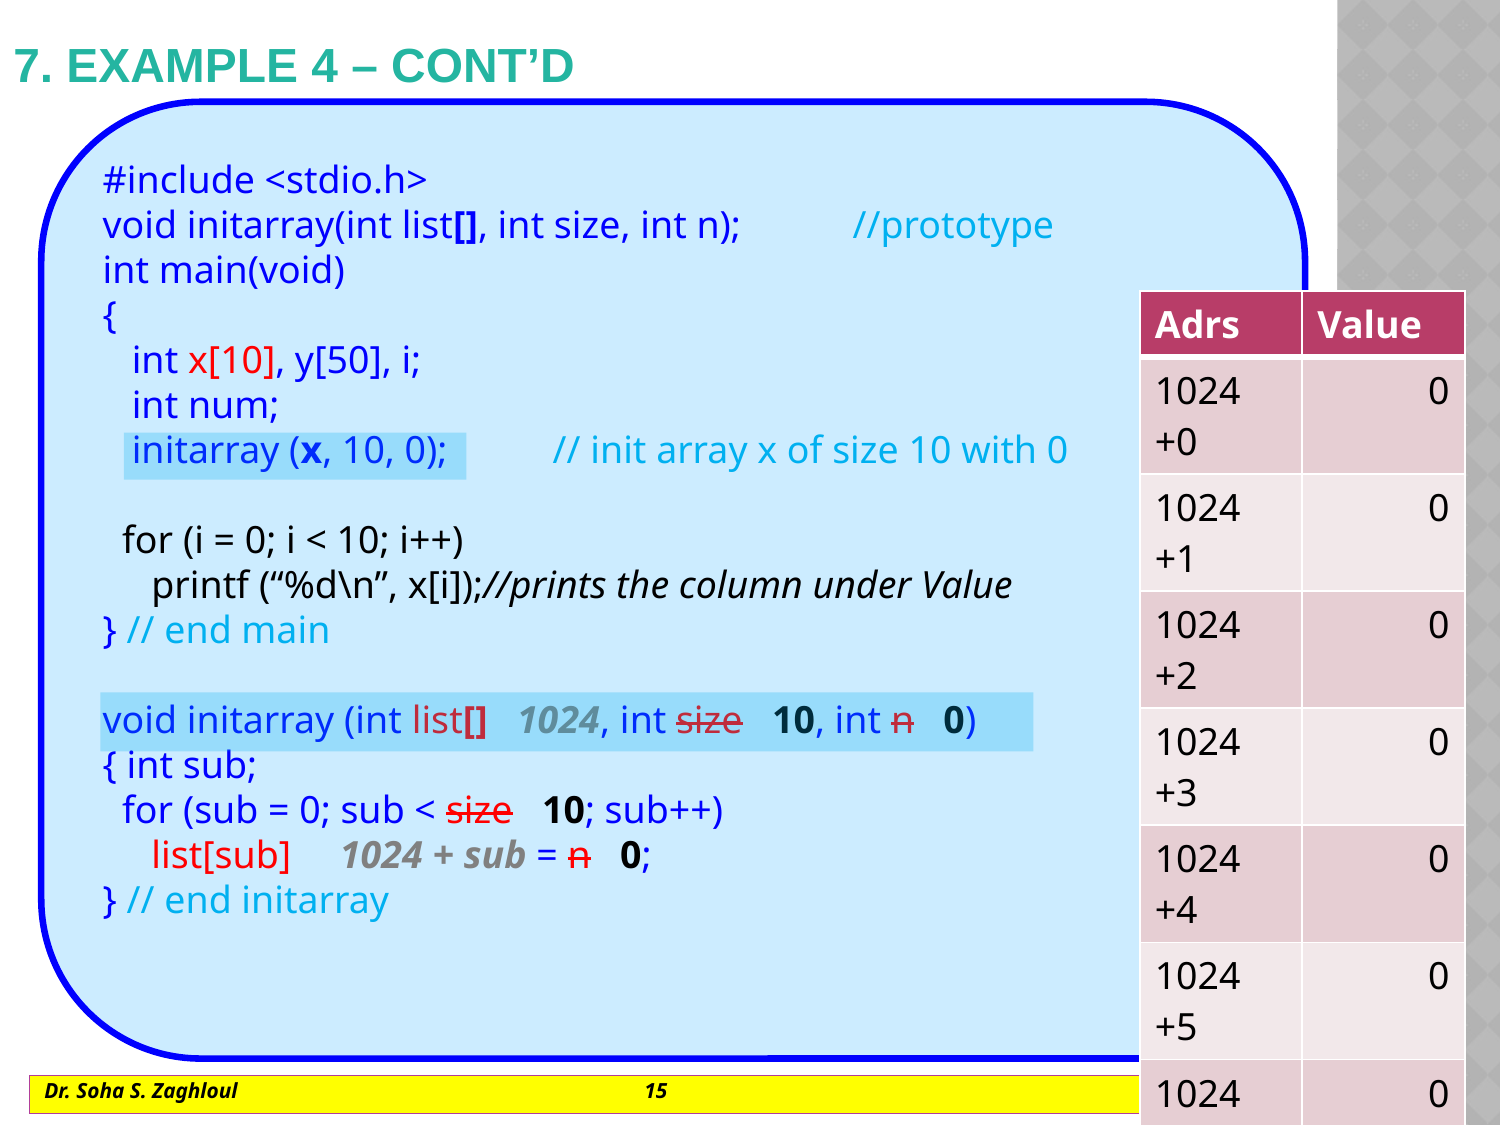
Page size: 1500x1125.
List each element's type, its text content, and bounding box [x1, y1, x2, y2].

table_header Value [1303, 292, 1464, 354]
table_cell 0 [1303, 360, 1464, 473]
text_box [121, 429, 470, 483]
table_cell 1024 +5 [1141, 943, 1301, 1059]
table_header Adrs [1141, 292, 1301, 354]
table_cell 0 [1303, 592, 1464, 707]
table_cell 0 [1303, 826, 1464, 942]
table_cell 1024 +1 [1141, 475, 1301, 590]
title 7. example 4 – cont’d [5, 19, 1341, 93]
table_cell 0 [1303, 1060, 1464, 1125]
text_box #include <stdio.h> void initarray(int list[], int size, int n); //prototype int main(void) { int x[10], y[50], i; int num; initarray (x, 10, 0); // init array x of size 10 with 0 for (i = 0; i < 10; i++) printf (“%d\n”, x[i]);//prints the column under Value } // end main void initarray (int list[] 1024, int size 10, int n 0) { int sub; for (sub = 0; sub < size 10; sub++) list[sub] 1024 + sub = n 0; } // end initarray [37, 98, 1309, 1062]
table_cell 1024 +6 [1141, 1060, 1301, 1125]
table_cell 1024 +4 [1141, 826, 1301, 942]
table_cell 1024 +2 [1141, 592, 1301, 707]
text_box Dr. Soha S. Zaghloul 15 [29, 1075, 1139, 1114]
table_cell 1024 +3 [1141, 709, 1301, 824]
table_cell 0 [1303, 943, 1464, 1059]
table_cell 0 [1303, 475, 1464, 590]
text_box [97, 689, 1037, 755]
table_cell 0 [1303, 709, 1464, 824]
table_cell 1024 +0 [1141, 360, 1301, 473]
